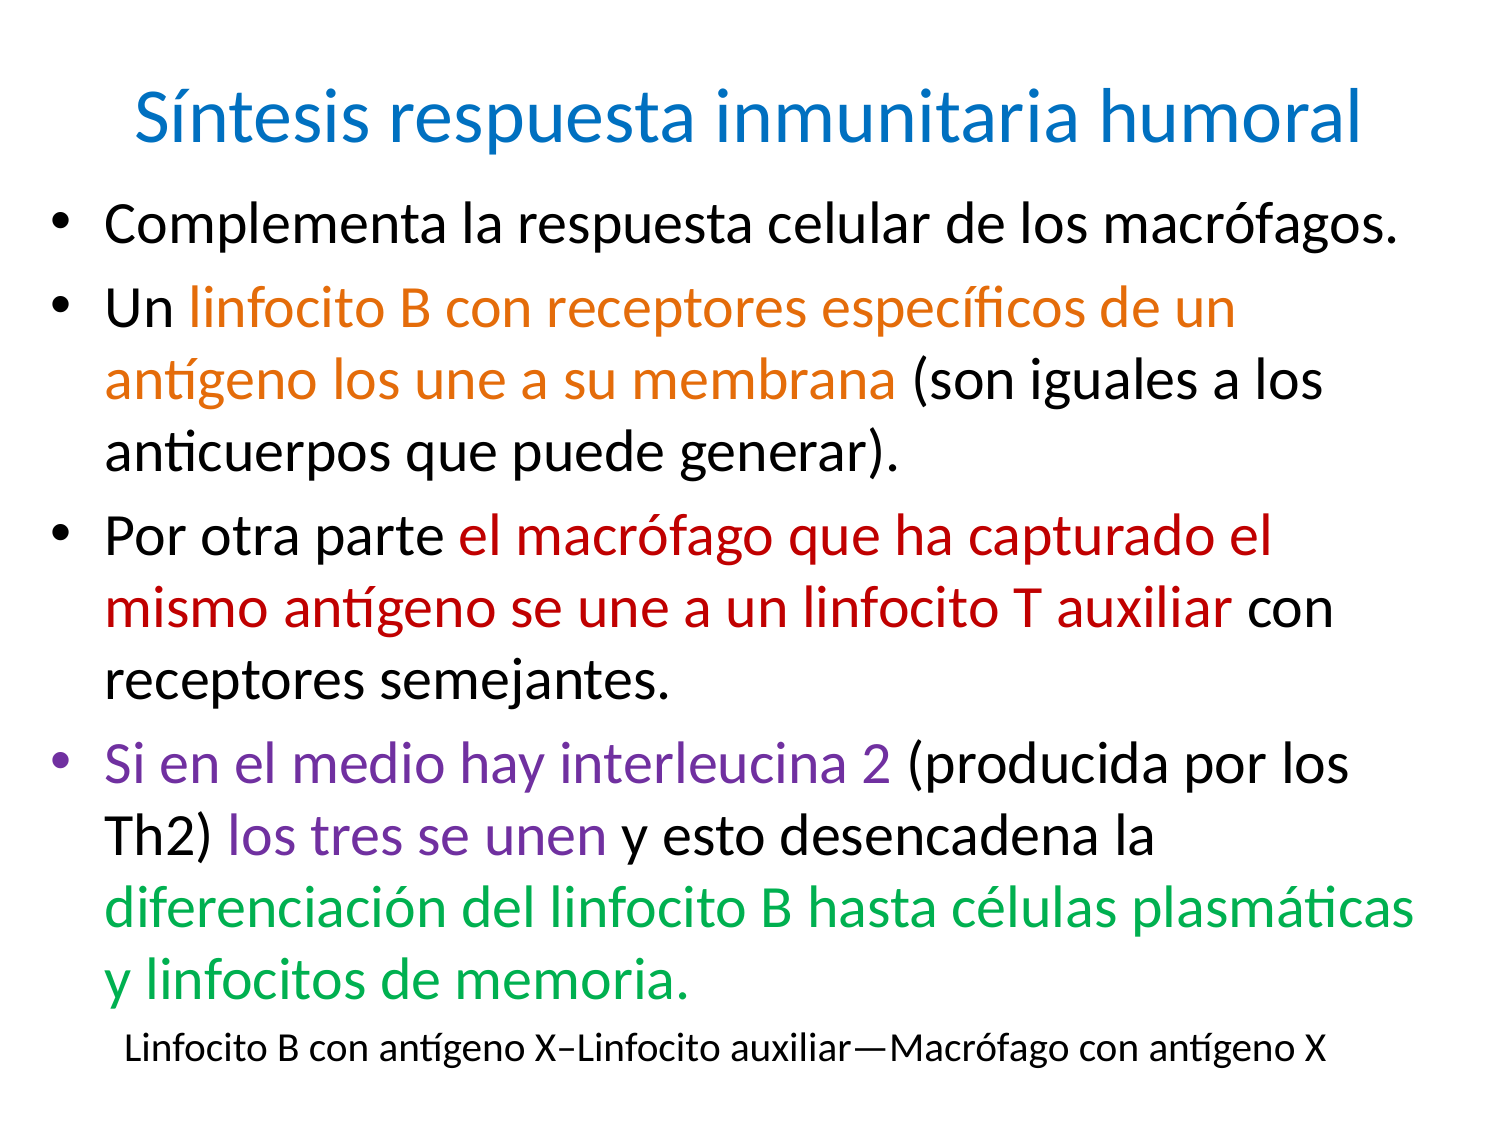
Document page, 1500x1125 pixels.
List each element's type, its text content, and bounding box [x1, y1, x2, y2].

list Complementa la respuesta celular de los macrófagos. Un linfocito B con receptores específicos de un antígeno los une a su membrana (son iguales a los anticuerpos que puede generar). Por otra parte el macrófago que ha capturado el mismo antígeno se une a un linfocito T auxiliar con receptores semejantes. Si en el medio hay interleucina 2 (producida por los Th2) los tres se unen y esto desencadena la diferenciación del linfocito B hasta células plasmáticas y linfocitos de memoria. Linfocito B con antígeno X–Linfocito auxiliar—Macrófago con antígeno X [35, 175, 1465, 1090]
title Síntesis respuesta inmunitaria humoral [75, 23, 1425, 175]
